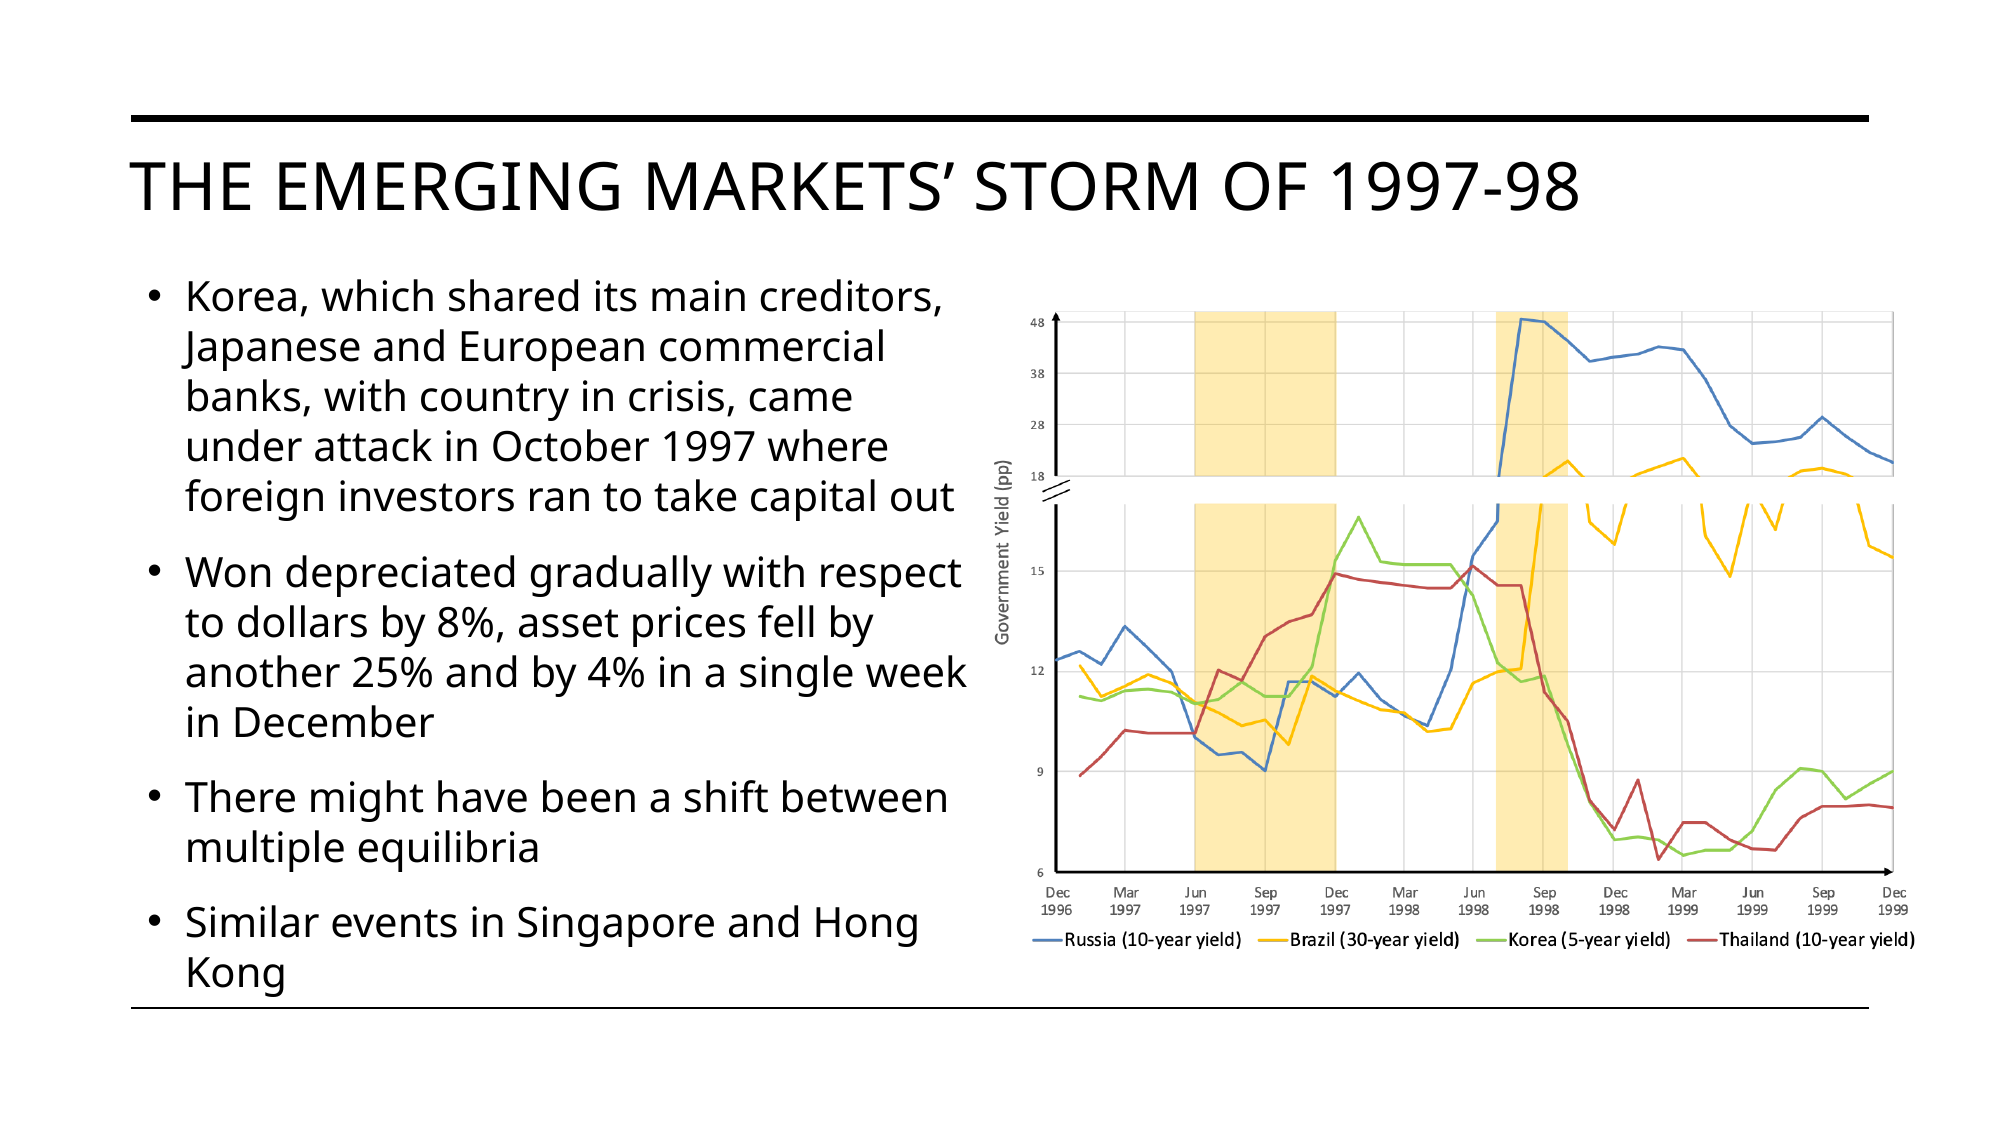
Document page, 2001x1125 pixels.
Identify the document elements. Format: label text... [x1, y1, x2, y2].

title The emerging markets’ storm of 1997-98 [114, 136, 1869, 221]
picture [983, 297, 1919, 956]
list Korea, which shared its main creditors, Japanese and European commercial banks, with country in crisis, came under attack in October 1997 where foreign investors ran to take capital out Won depreciated gradually with respect to dollars by 8%, asset prices fell by another 25% and by 4% in a single week in December There might have been a shift between multiple equilibria Similar events in Singapore and Hong Kong [132, 262, 984, 947]
